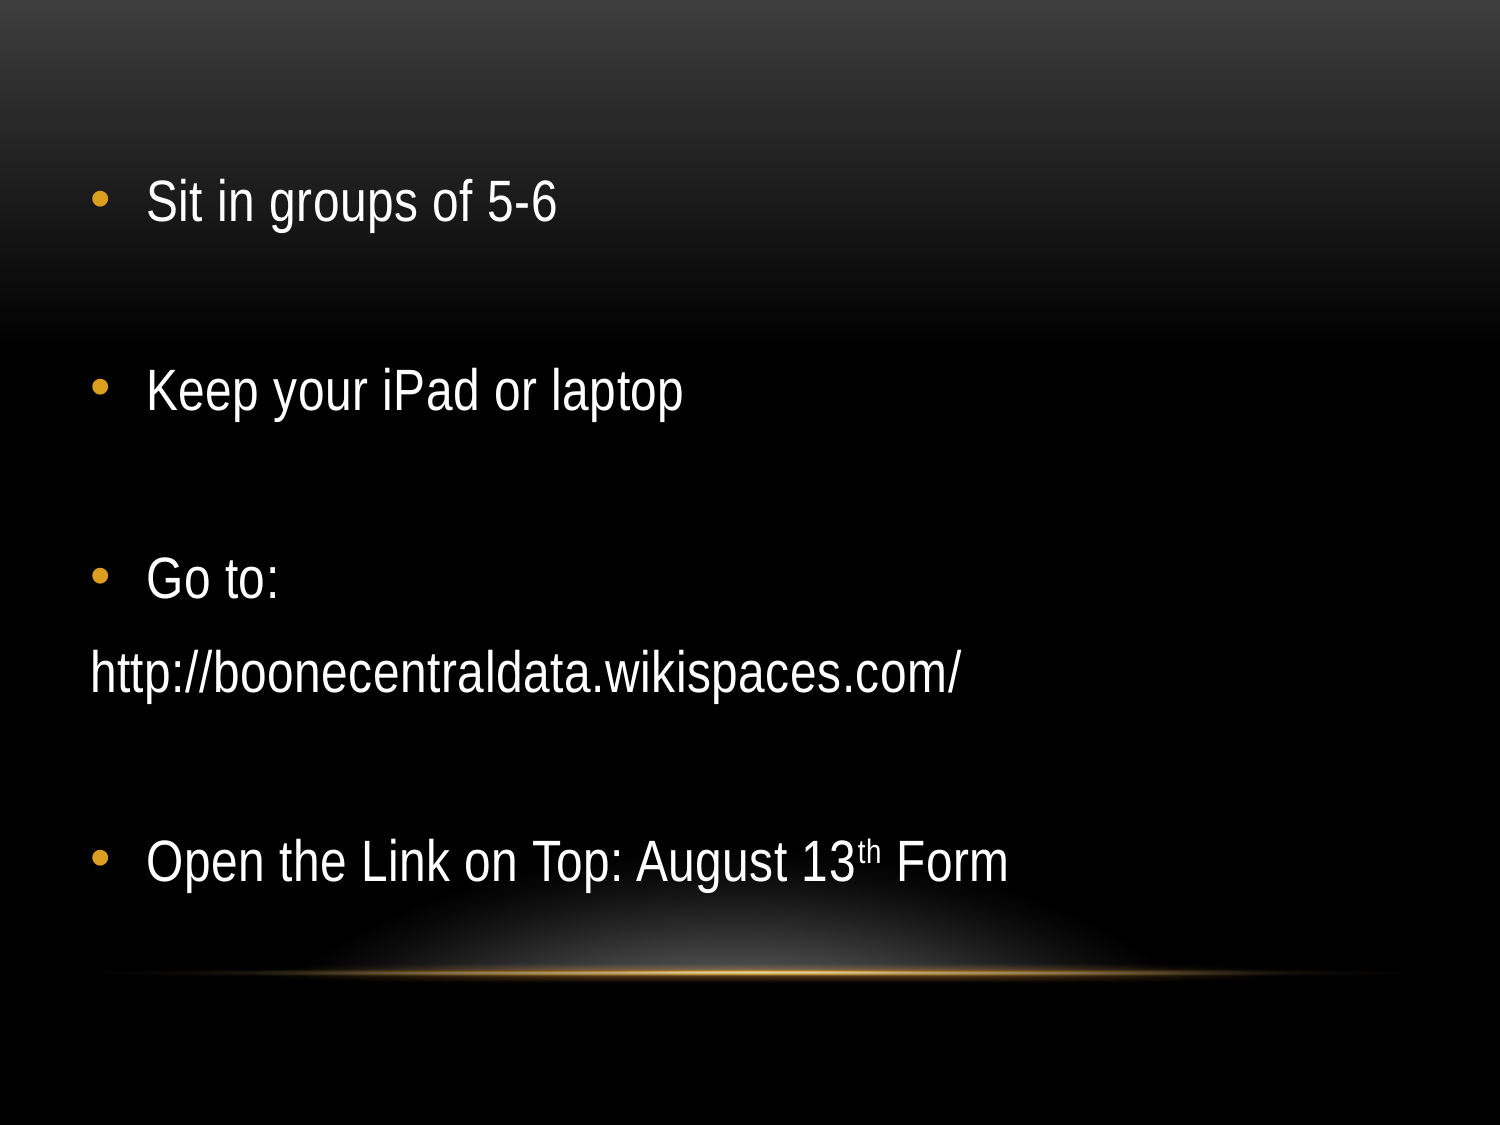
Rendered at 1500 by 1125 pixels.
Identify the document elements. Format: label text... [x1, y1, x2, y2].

list Sit in groups of 5-6 Keep your iPad or laptop Go to: http://boonecentraldata.wikispaces.com/ Open the Link on Top: August 13th Form [75, 155, 1425, 899]
picture [0, 0, 1500, 1125]
